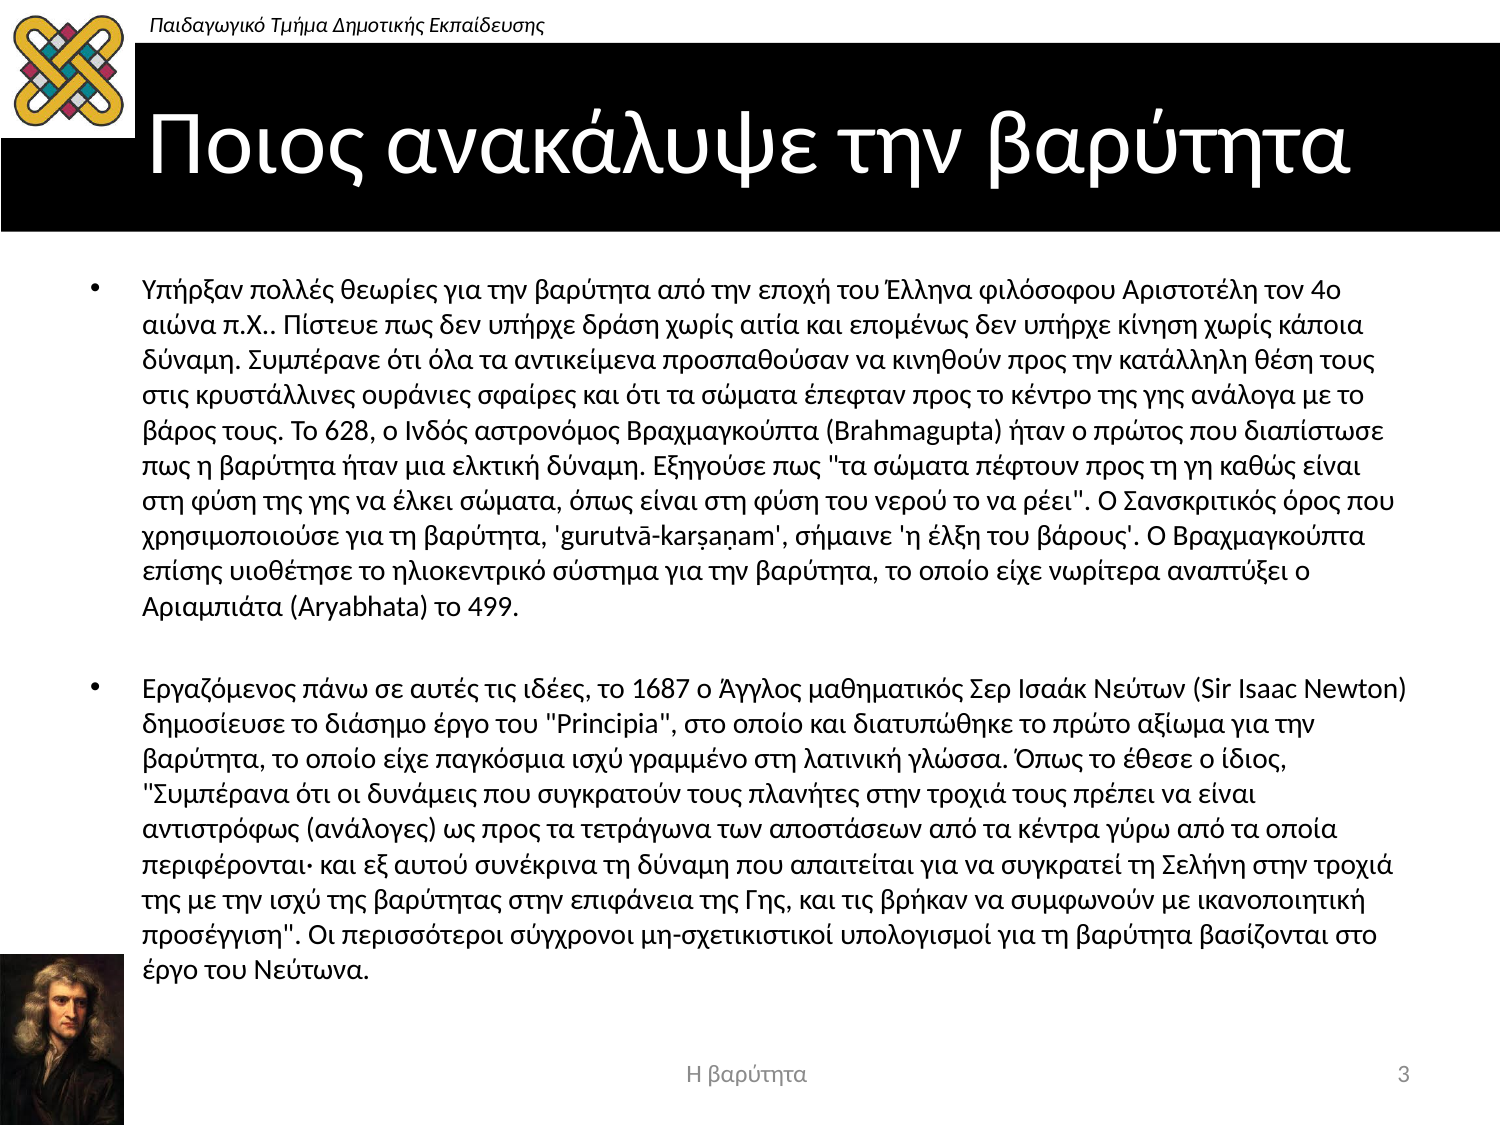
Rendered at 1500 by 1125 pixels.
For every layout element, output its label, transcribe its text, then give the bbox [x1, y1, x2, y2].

slide_number 3 [1074, 1042, 1425, 1103]
text_box Παιδαγωγικό Τμήμα Δημοτικής Εκπαίδευσης [136, 3, 880, 45]
picture [0, 954, 125, 1125]
picture [0, 3, 135, 138]
footer Η βαρύτητα [512, 1042, 988, 1103]
title Ποιος ανακάλυψε την βαρύτητα [1, 42, 1500, 232]
list Υπήρξαν πολλές θεωρίες για την βαρύτητα από την εποχή του Έλληνα φιλόσοφου Αριστοτέλη τον 4ο αιώνα π.Χ.. Πίστευε πως δεν υπήρχε δράση χωρίς αιτία και επομένως δεν υπήρχε κίνηση χωρίς κάποια δύναμη. Συμπέρανε ότι όλα τα αντικείμενα προσπαθούσαν να κινηθούν προς την κατάλληλη θέση τους στις κρυστάλλινες ουράνιες σφαίρες και ότι τα σώματα έπεφταν προς το κέντρο της γης ανάλογα με το βάρος τους. Το 628, ο Ινδός αστρονόμος Βραχμαγκούπτα (Brahmagupta) ήταν ο πρώτος που διαπίστωσε πως η βαρύτητα ήταν μια ελκτική δύναμη. Εξηγούσε πως "τα σώματα πέφτουν προς τη γη καθώς είναι στη φύση της γης να έλκει σώματα, όπως είναι στη φύση του νερού το να ρέει". Ο Σανσκριτικός όρος που χρησιμοποιούσε για τη βαρύτητα, 'gurutvā-karṣaṇam', σήμαινε 'η έλξη του βάρους'. Ο Βραχμαγκούπτα επίσης υιοθέτησε το ηλιοκεντρικό σύστημα για την βαρύτητα, το οποίο είχε νωρίτερα αναπτύξει ο Αριαμπιάτα (Aryabhata) το 499. Εργαζόμενος πάνω σε αυτές τις ιδέες, το 1687 ο Άγγλος μαθηματικός Σερ Ισαάκ Νεύτων (Sir Isaac Newton) δημοσίευσε το διάσημο έργο του "Principia", στο οποίο και διατυπώθηκε το πρώτο αξίωμα για την βαρύτητα, το οποίο είχε παγκόσμια ισχύ γραμμένο στη λατινική γλώσσα. Όπως το έθεσε ο ίδιος, "Συμπέρανα ότι οι δυνάμεις που συγκρατούν τους πλανήτες στην τροχιά τους πρέπει να είναι αντιστρόφως (ανάλογες) ως προς τα τετράγωνα των αποστάσεων από τα κέντρα γύρω από τα οποία περιφέρονται· και εξ αυτού συνέκρινα τη δύναμη που απαιτείται για να συγκρατεί τη Σελήνη στην τροχιά της με την ισχύ της βαρύτητας στην επιφάνεια της Γης, και τις βρήκαν να συμφωνούν με ικανοποιητική προσέγγιση". Οι περισσότεροι σύγχρονοι μη-σχετικιστικοί υπολογισμοί για τη βαρύτητα βασίζονται στο έργο του Νεύτωνα. [75, 262, 1425, 1005]
